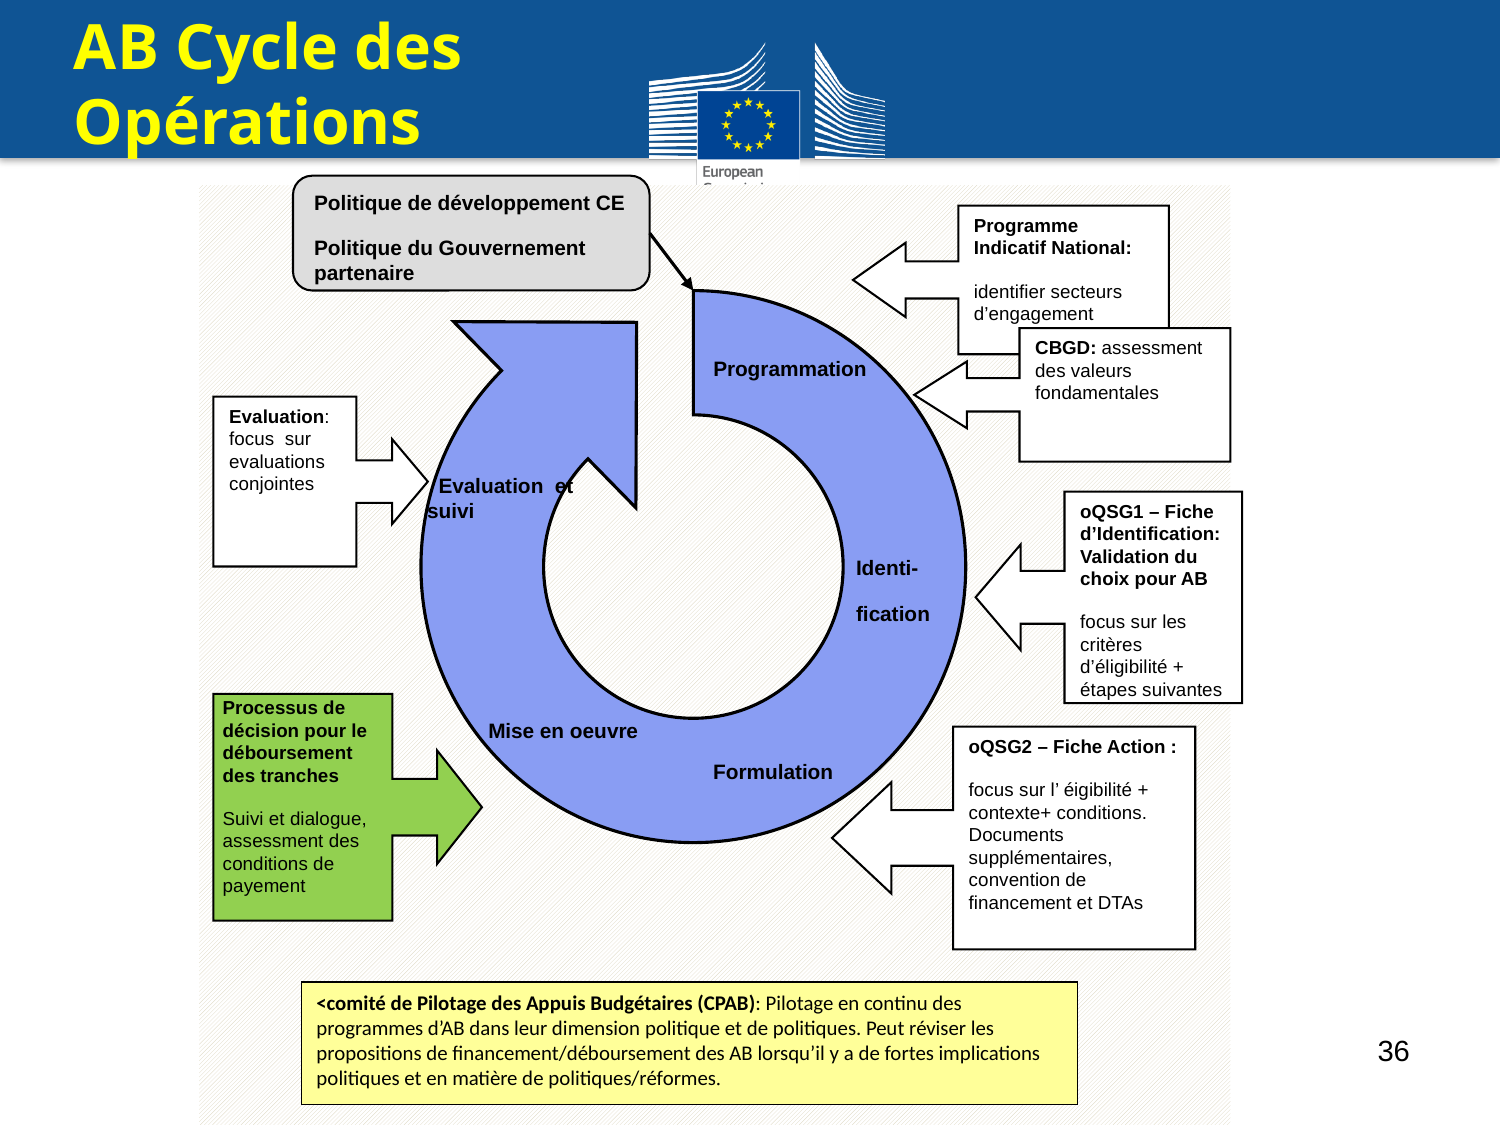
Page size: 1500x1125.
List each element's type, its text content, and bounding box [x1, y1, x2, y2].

picture [649, 42, 885, 175]
slide_number 36 [1247, 1024, 1426, 1103]
title AB Cycle des Opérations [0, 0, 645, 165]
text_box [198, 175, 1243, 1125]
